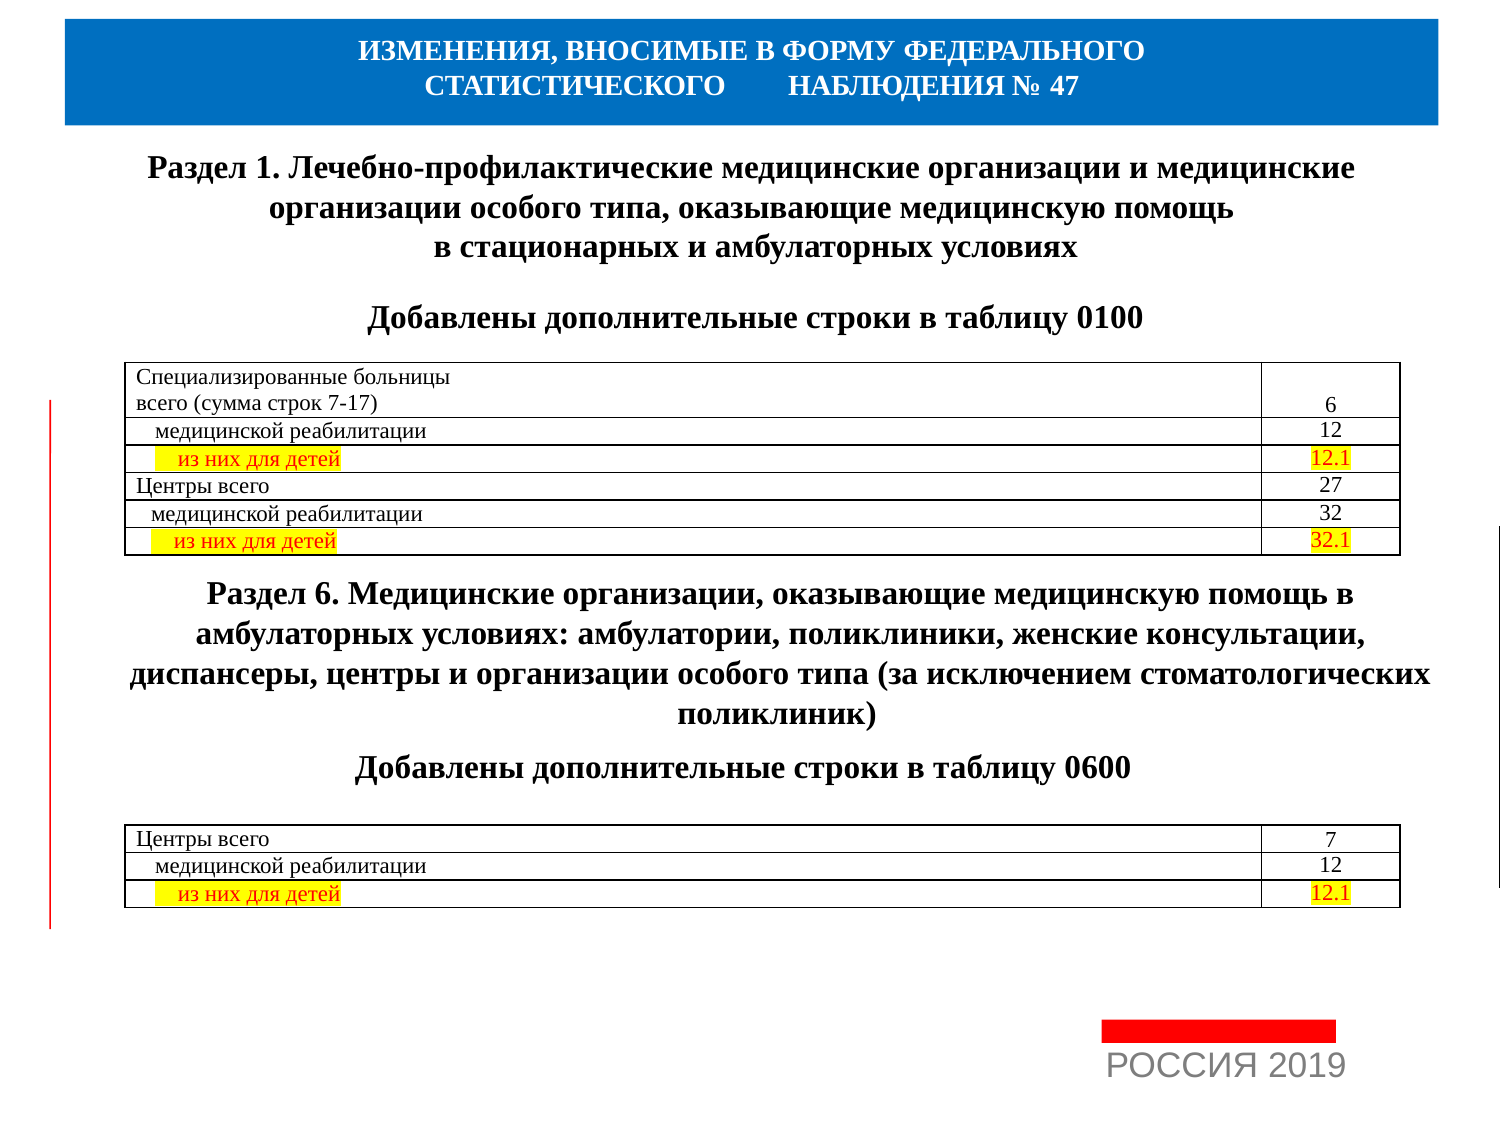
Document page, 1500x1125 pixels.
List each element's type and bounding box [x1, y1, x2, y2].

table_cell [1262, 418, 1399, 444]
text_box [64, 18, 1439, 126]
table_cell [1262, 881, 1399, 907]
table_cell [1262, 501, 1399, 527]
table_header [1262, 363, 1399, 417]
table_cell [1262, 853, 1399, 879]
table_header [1262, 826, 1399, 852]
table_cell [126, 501, 1261, 527]
table_cell [126, 418, 1261, 444]
table_header [126, 363, 1261, 417]
text_box [62, 287, 1450, 343]
text_box [49, 137, 1463, 272]
table_cell [126, 446, 1261, 472]
text_box [50, 399, 1463, 930]
table_cell [126, 853, 1261, 879]
table_cell [1262, 446, 1399, 472]
text_box [1101, 1019, 1349, 1085]
table_cell [126, 473, 1261, 499]
table_cell [1262, 473, 1399, 499]
table_cell [126, 528, 1261, 554]
table_cell [126, 881, 1261, 907]
table_cell [1262, 528, 1399, 554]
table_header [126, 826, 1261, 852]
